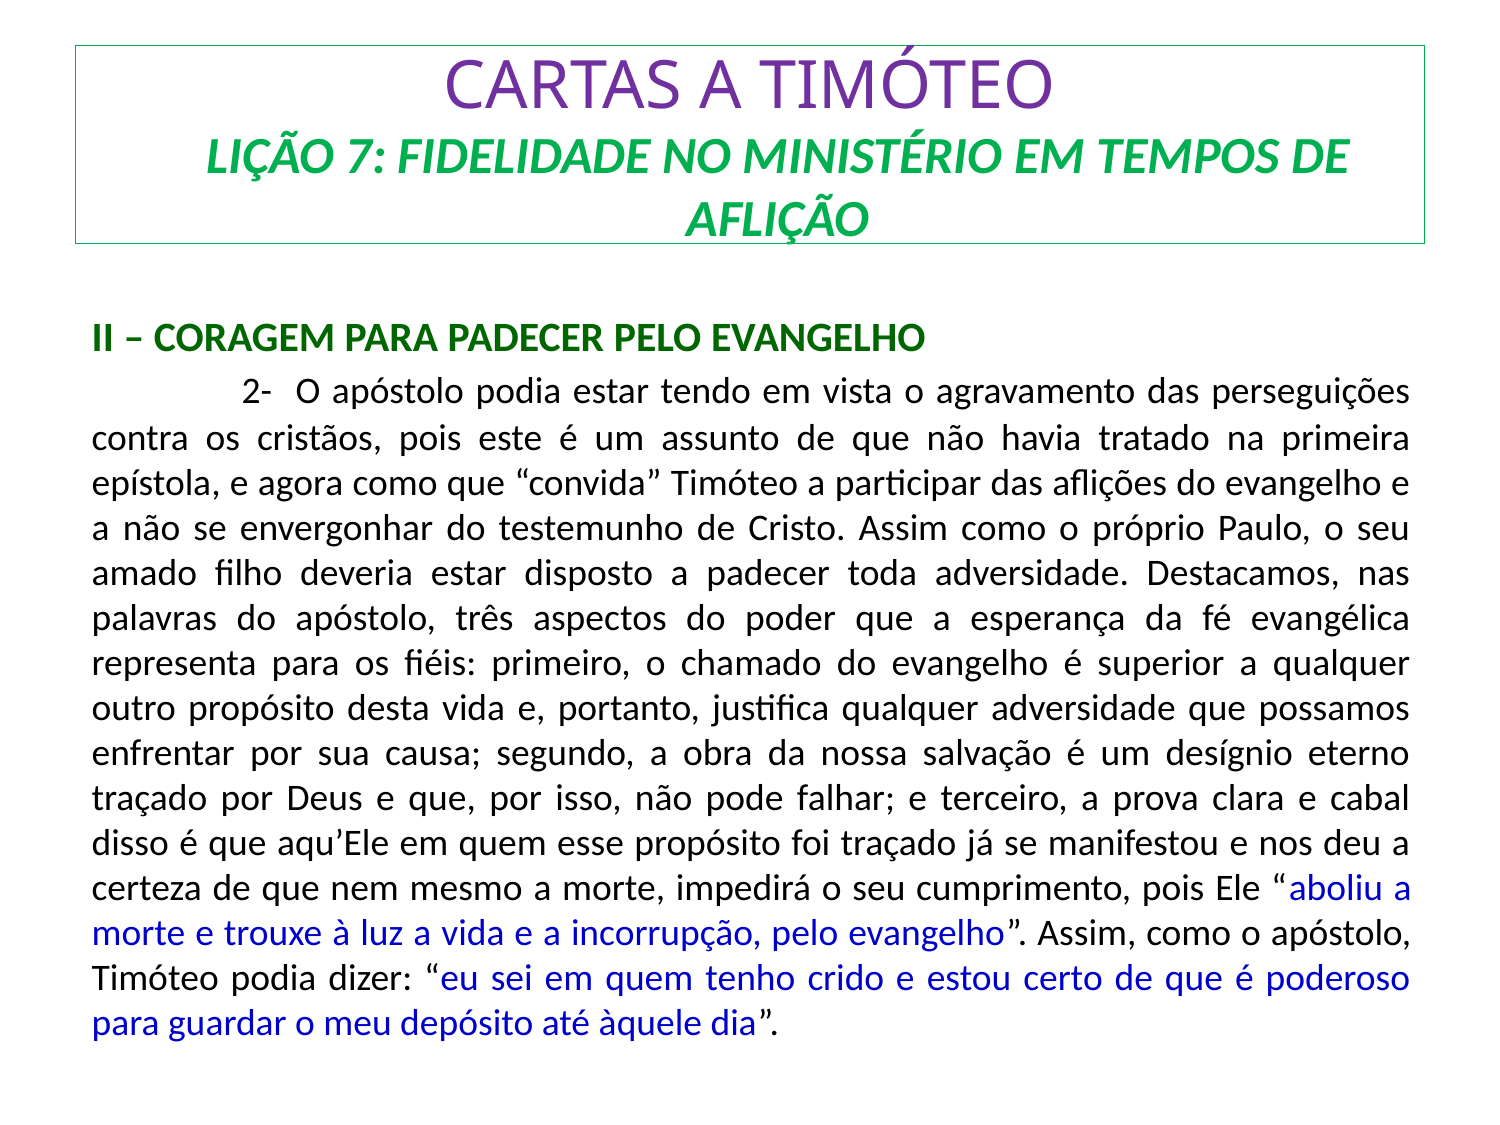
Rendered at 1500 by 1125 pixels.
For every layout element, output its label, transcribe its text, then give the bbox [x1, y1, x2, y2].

list II – CORAGEM PARA PADECER PELO EVANGELHO 2- O apóstolo podia estar tendo em vista o agravamento das perseguições contra os cristãos, pois este é um assunto de que não havia tratado na primeira epístola, e agora como que “convida” Timóteo a participar das aflições do evangelho e a não se envergonhar do testemunho de Cristo. Assim como o próprio Paulo, o seu amado filho deveria estar disposto a padecer toda adversidade. Destacamos, nas palavras do apóstolo, três aspectos do poder que a esperança da fé evangélica representa para os fiéis: primeiro, o chamado do evangelho é superior a qualquer outro propósito desta vida e, portanto, justifica qualquer adversidade que possamos enfrentar por sua causa; segundo, a obra da nossa salvação é um desígnio eterno traçado por Deus e que, por isso, não pode falhar; e terceiro, a prova clara e cabal disso é que aqu’Ele em quem esse propósito foi traçado já se manifestou e nos deu a certeza de que nem mesmo a morte, impedirá o seu cumprimento, pois Ele “aboliu a morte e trouxe à luz a vida e a incorrupção, pelo evangelho”. Assim, como o apóstolo, Timóteo podia dizer: “eu sei em quem tenho crido e estou certo de que é poderoso para guardar o meu depósito até àquele dia”. [76, 302, 1427, 1029]
title CARTAS A TIMÓTEO LIÇÃO 7: FIDELIDADE NO MINISTÉRIO EM TEMPOS DE AFLIÇÃO [75, 45, 1425, 244]
